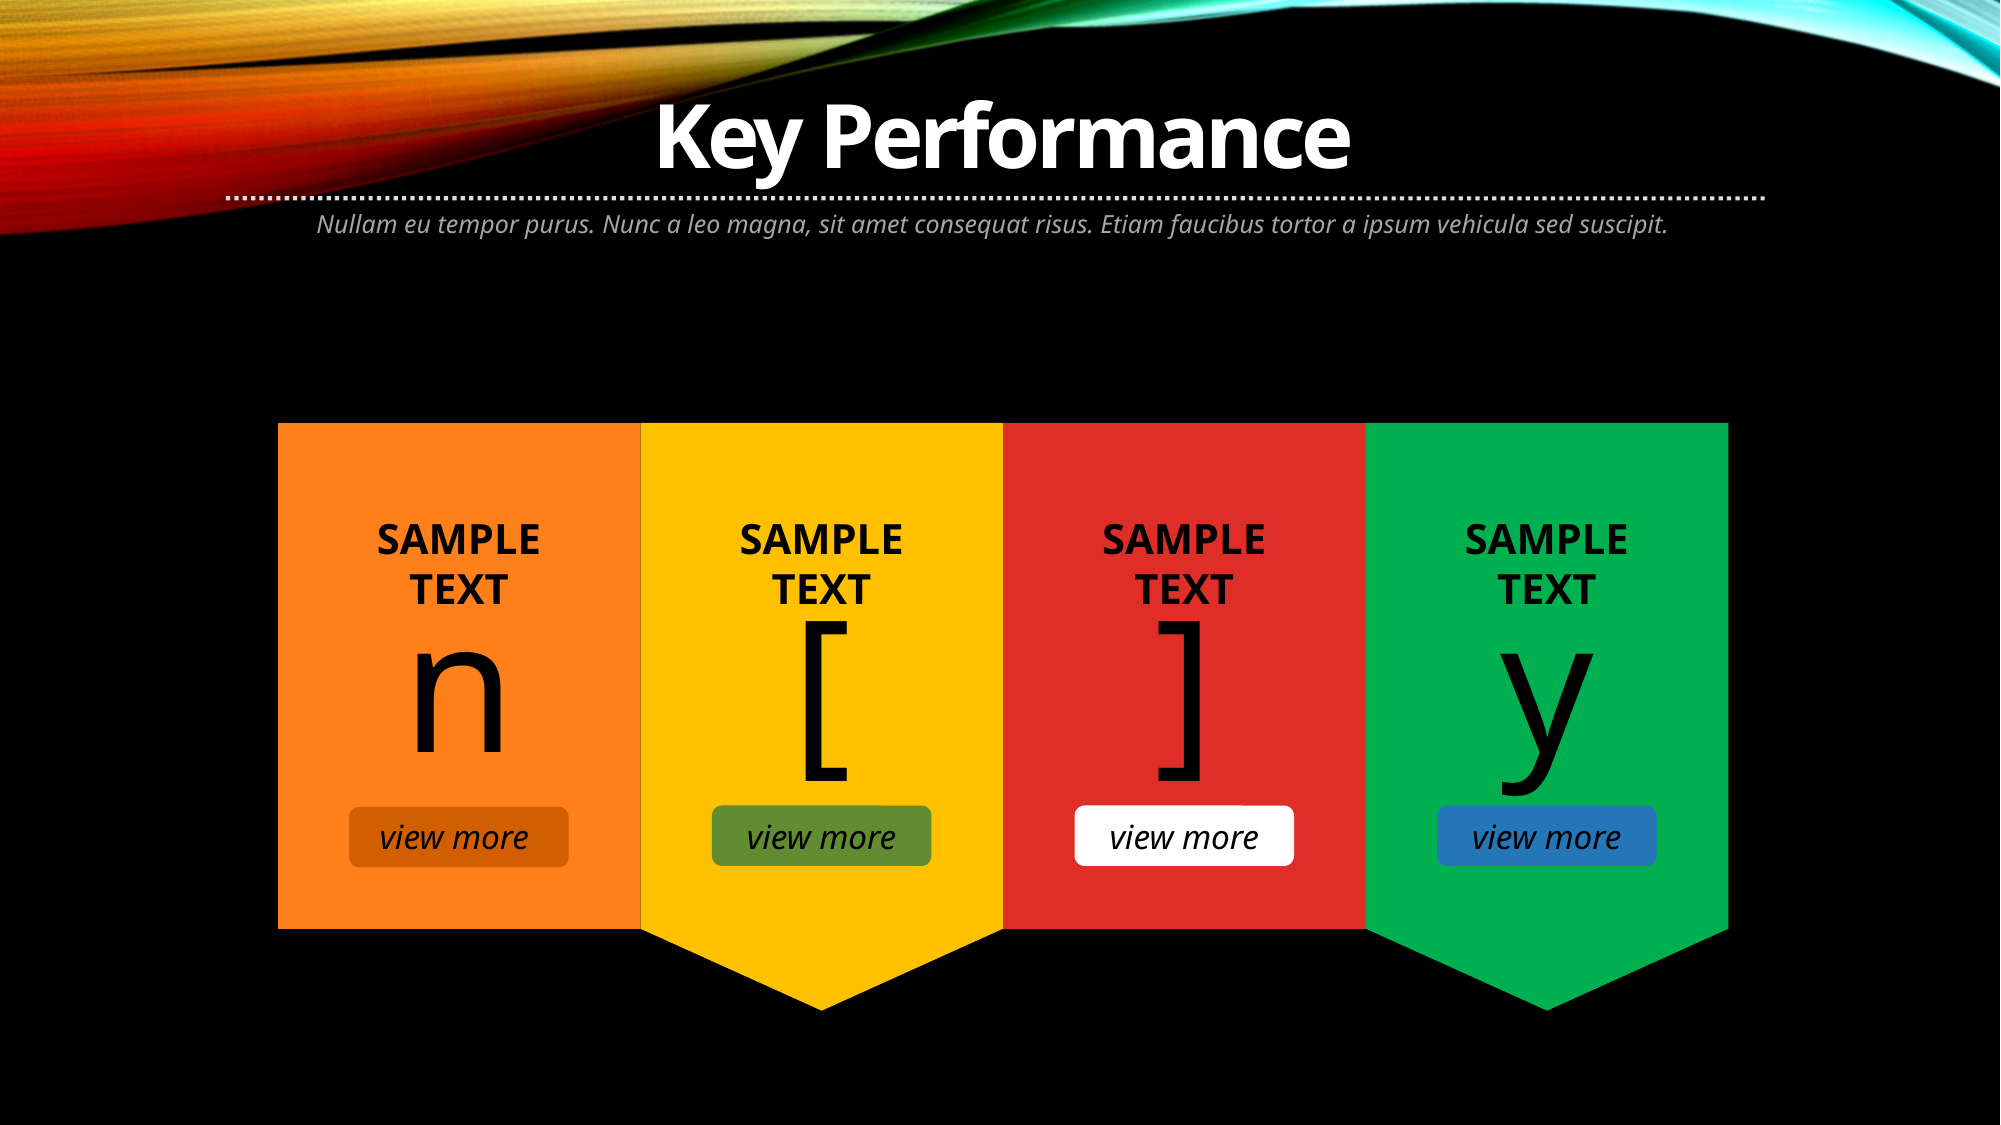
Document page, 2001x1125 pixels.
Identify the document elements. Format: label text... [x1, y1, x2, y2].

text_box SAMPLE TEXT [1037, 505, 1331, 621]
text_box [1004, 422, 1364, 930]
text_box [639, 421, 1005, 1012]
text_box SAMPLE TEXT [312, 505, 606, 621]
picture [0, 0, 2000, 237]
text_box view more [732, 809, 912, 864]
text_box [1364, 421, 1730, 1012]
text_box Nullam eu tempor purus. Nunc a leo magna, sit amet consequat risus. Etiam faucibus tortor a ipsum vehicula sed suscipit. [117, 203, 1878, 244]
text_box y [1422, 621, 1672, 797]
text_box view more [364, 809, 544, 864]
text_box ] [1060, 621, 1309, 797]
text_box view more [1457, 809, 1637, 864]
text_box [1436, 804, 1658, 868]
text_box [ [697, 621, 946, 797]
text_box [710, 804, 933, 868]
text_box SAMPLE TEXT [674, 505, 969, 621]
text_box SAMPLE TEXT [1400, 505, 1694, 621]
text_box n [334, 621, 584, 797]
text_box view more [1094, 809, 1274, 864]
text_box [1073, 804, 1296, 868]
text_box Key Performance [642, 74, 1365, 192]
text_box [348, 805, 570, 869]
text_box [277, 422, 639, 930]
